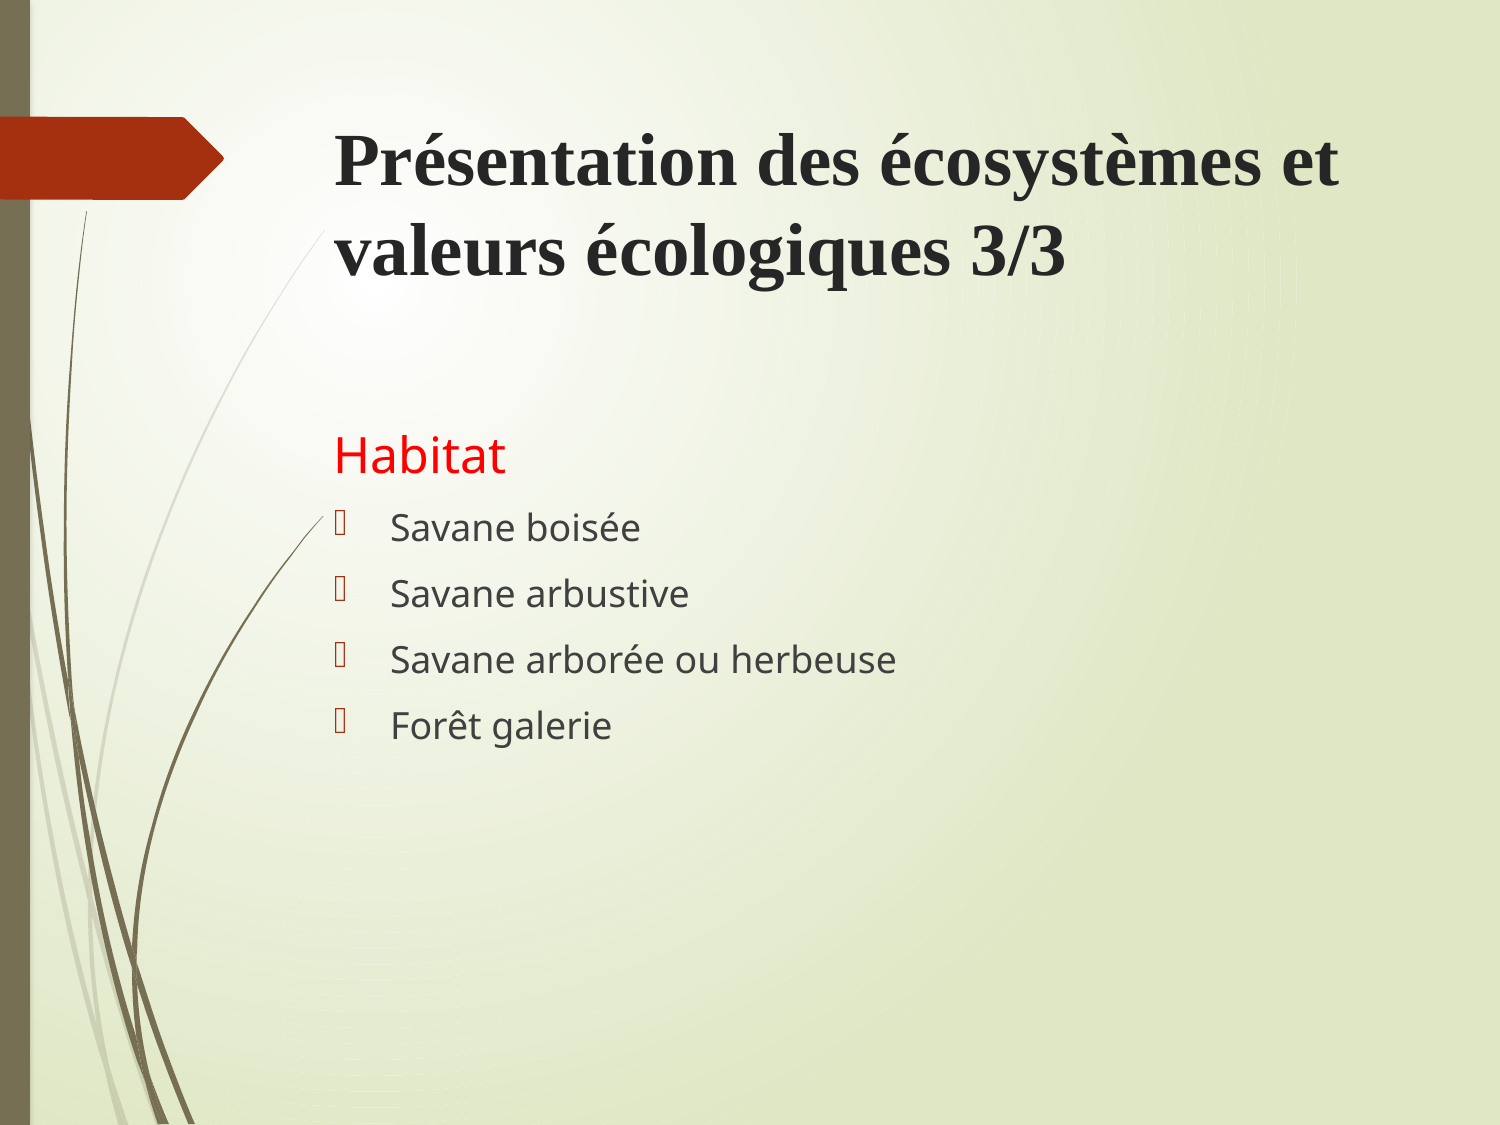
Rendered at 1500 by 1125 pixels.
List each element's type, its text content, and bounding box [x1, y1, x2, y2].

list Habitat Savane boisée Savane arbustive Savane arborée ou herbeuse Forêt galerie [318, 350, 1400, 970]
title Présentation des écosystèmes et valeurs écologiques 3/3 [319, 102, 1400, 313]
